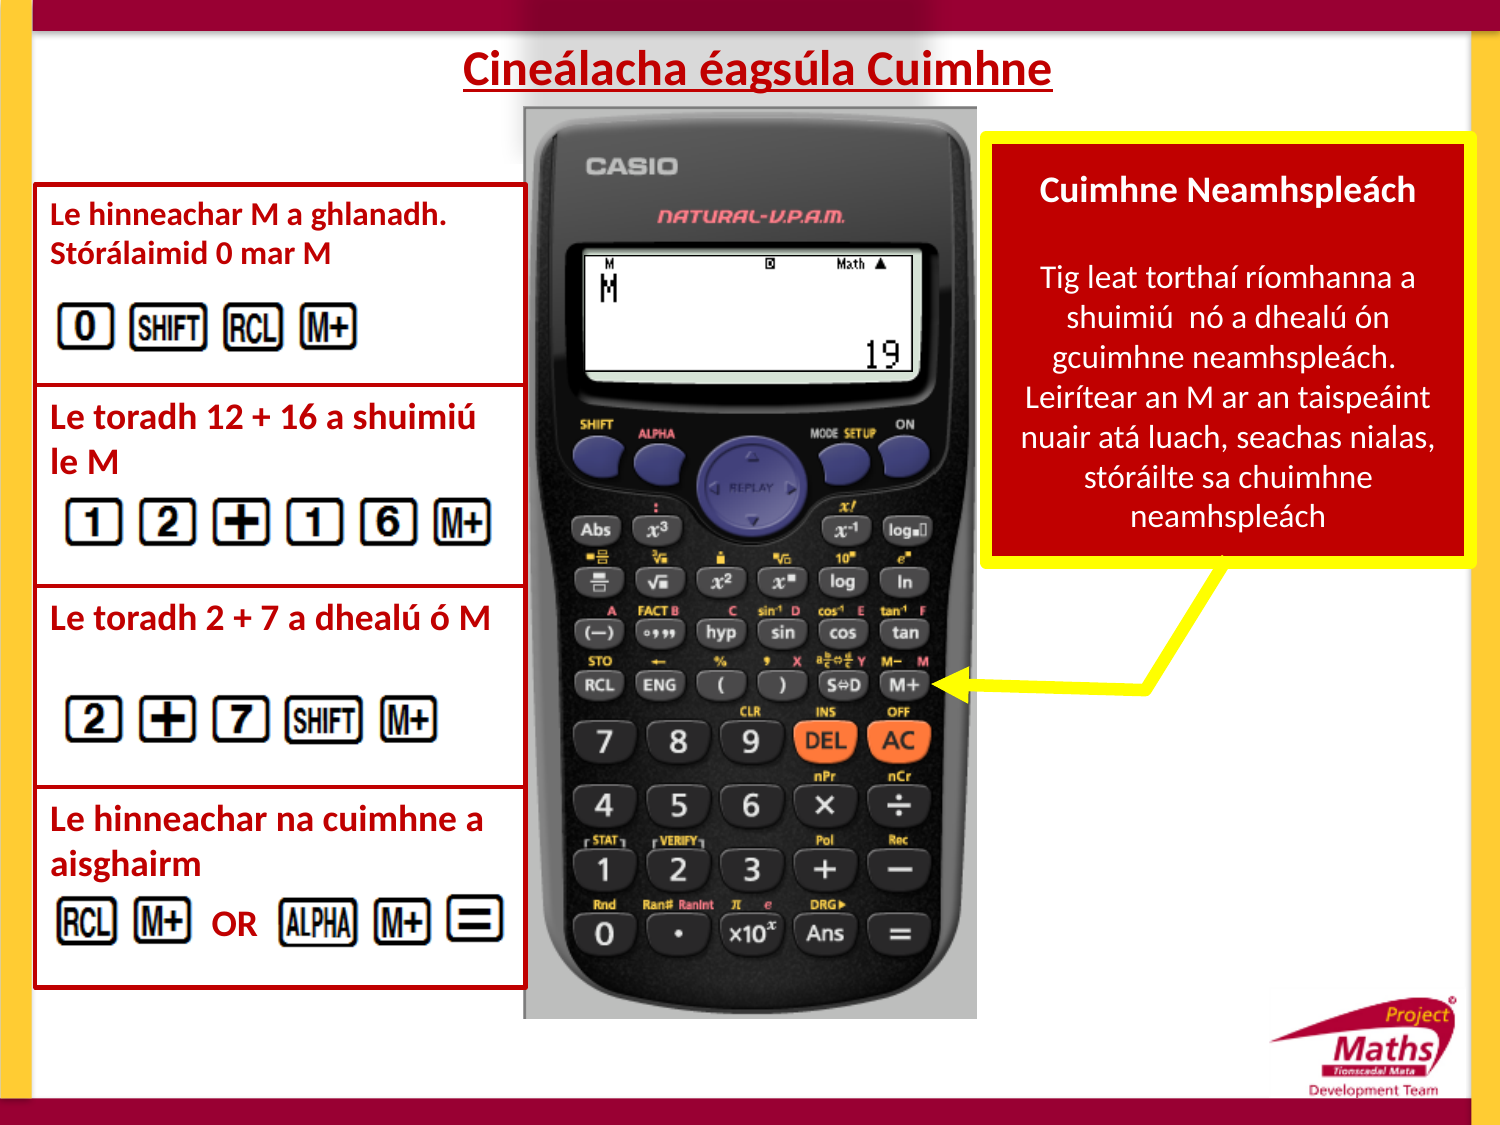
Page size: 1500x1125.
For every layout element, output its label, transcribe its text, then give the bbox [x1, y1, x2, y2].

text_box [35, 392, 526, 585]
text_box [35, 184, 526, 386]
picture [523, 106, 977, 1019]
picture [436, 890, 510, 947]
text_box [35, 786, 526, 988]
picture [1269, 987, 1466, 1098]
text_box Cineálacha éagsúla Cuimhne [341, 27, 1176, 103]
text_box Cuimhne Neamhspleách Tig leat torthaí ríomhanna a shuimiú nó a dhealú ón gcuimhne neamhspleách. Leirítear an M ar an taispeáint nuair atá luach, seachas nialas, stóráilte sa chuimhne neamhspleách [931, 135, 1473, 693]
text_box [35, 585, 526, 786]
